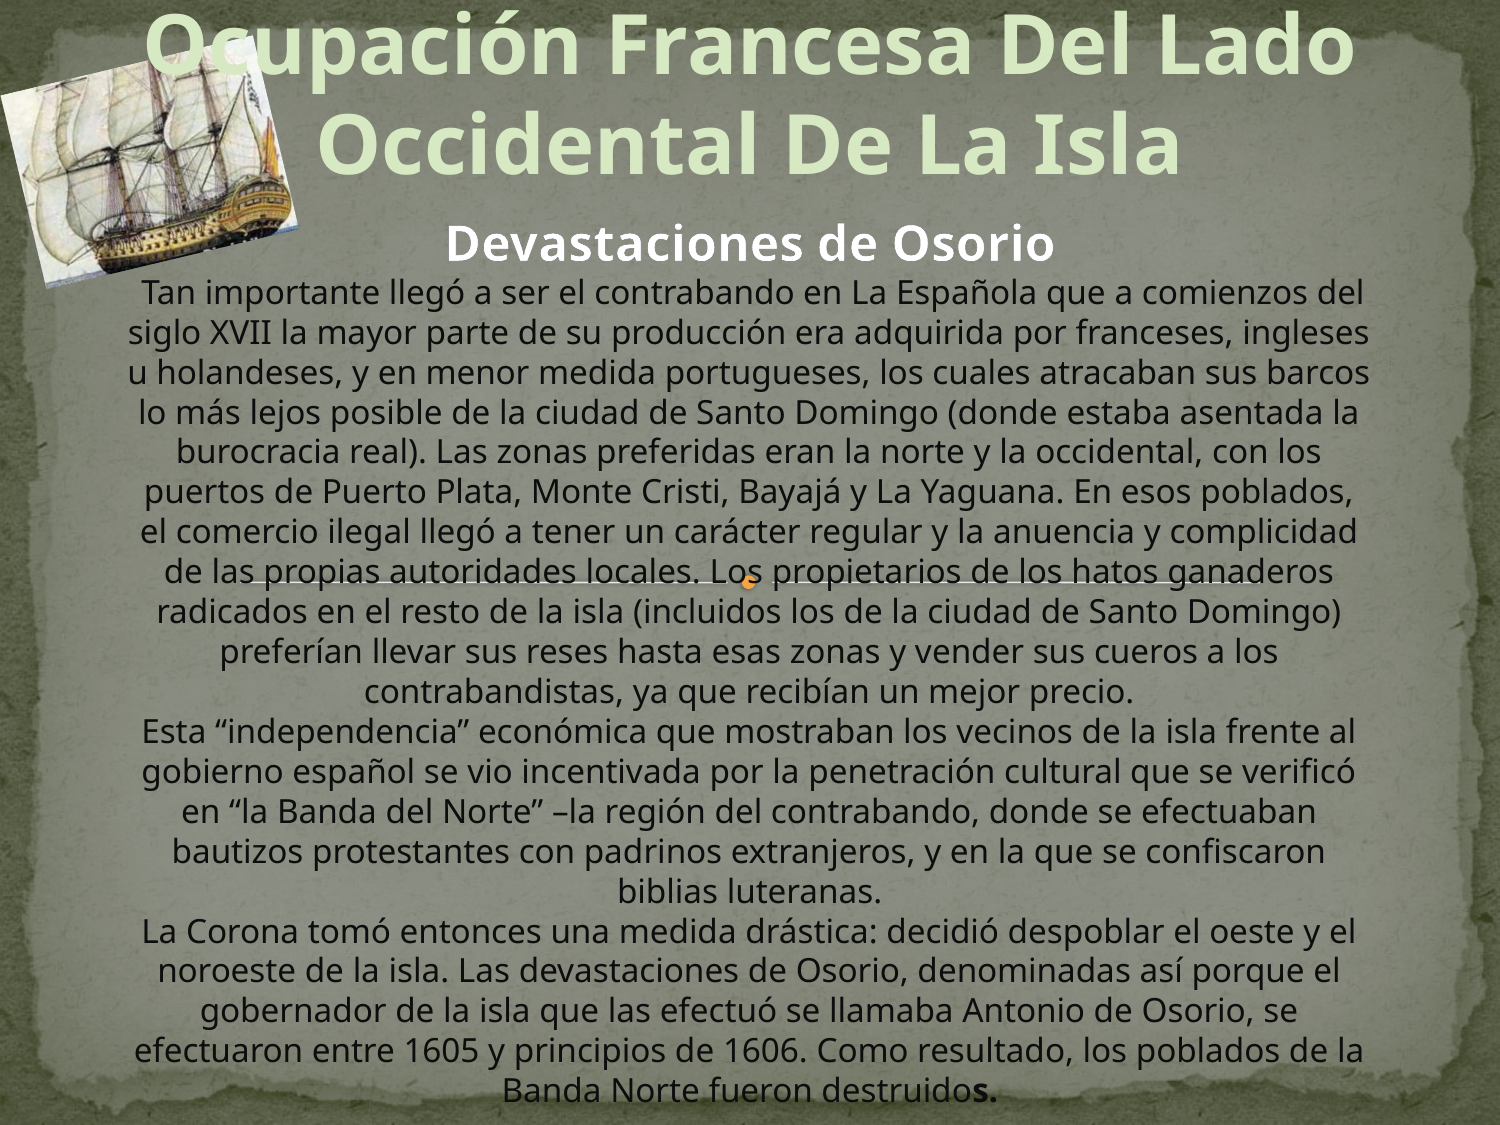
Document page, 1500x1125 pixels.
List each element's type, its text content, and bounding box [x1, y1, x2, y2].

text_box Ocupación Francesa Del Lado Occidental De La Isla Devastaciones de Osorio Tan importante llegó a ser el contrabando en La Española que a comienzos del siglo XVII la mayor parte de su producción era adquirida por franceses, ingleses u holandeses, y en menor medida portugueses, los cuales atracaban sus barcos lo más lejos posible de la ciudad de Santo Domingo (donde estaba asentada la burocracia real). Las zonas preferidas eran la norte y la occidental, con los puertos de Puerto Plata, Monte Cristi, Bayajá y La Yaguana. En esos poblados, el comercio ilegal llegó a tener un carácter regular y la anuencia y complicidad de las propias autoridades locales. Los propietarios de los hatos ganaderos radicados en el resto de la isla (incluidos los de la ciudad de Santo Domingo) preferían llevar sus reses hasta esas zonas y vender sus cueros a los contrabandistas, ya que recibían un mejor precio. Esta “independencia” económica que mostraban los vecinos de la isla frente al gobierno español se vio incentivada por la penetración cultural que se verificó en “la Banda del Norte” –la región del contrabando, donde se efectuaban bautizos protestantes con padrinos extranjeros, y en la que se confiscaron biblias luteranas. La Corona tomó entonces una medida drástica: decidió despoblar el oeste y el noroeste de la isla. Las devastaciones de Osorio, denominadas así porque el gobernador de la isla que las efectuó se llamaba Antonio de Osorio, se efectuaron entre 1605 y principios de 1606. Como resultado, los poblados de la Banda Norte fueron destruidos. [112, 439, 1388, 681]
picture [1, 36, 299, 289]
